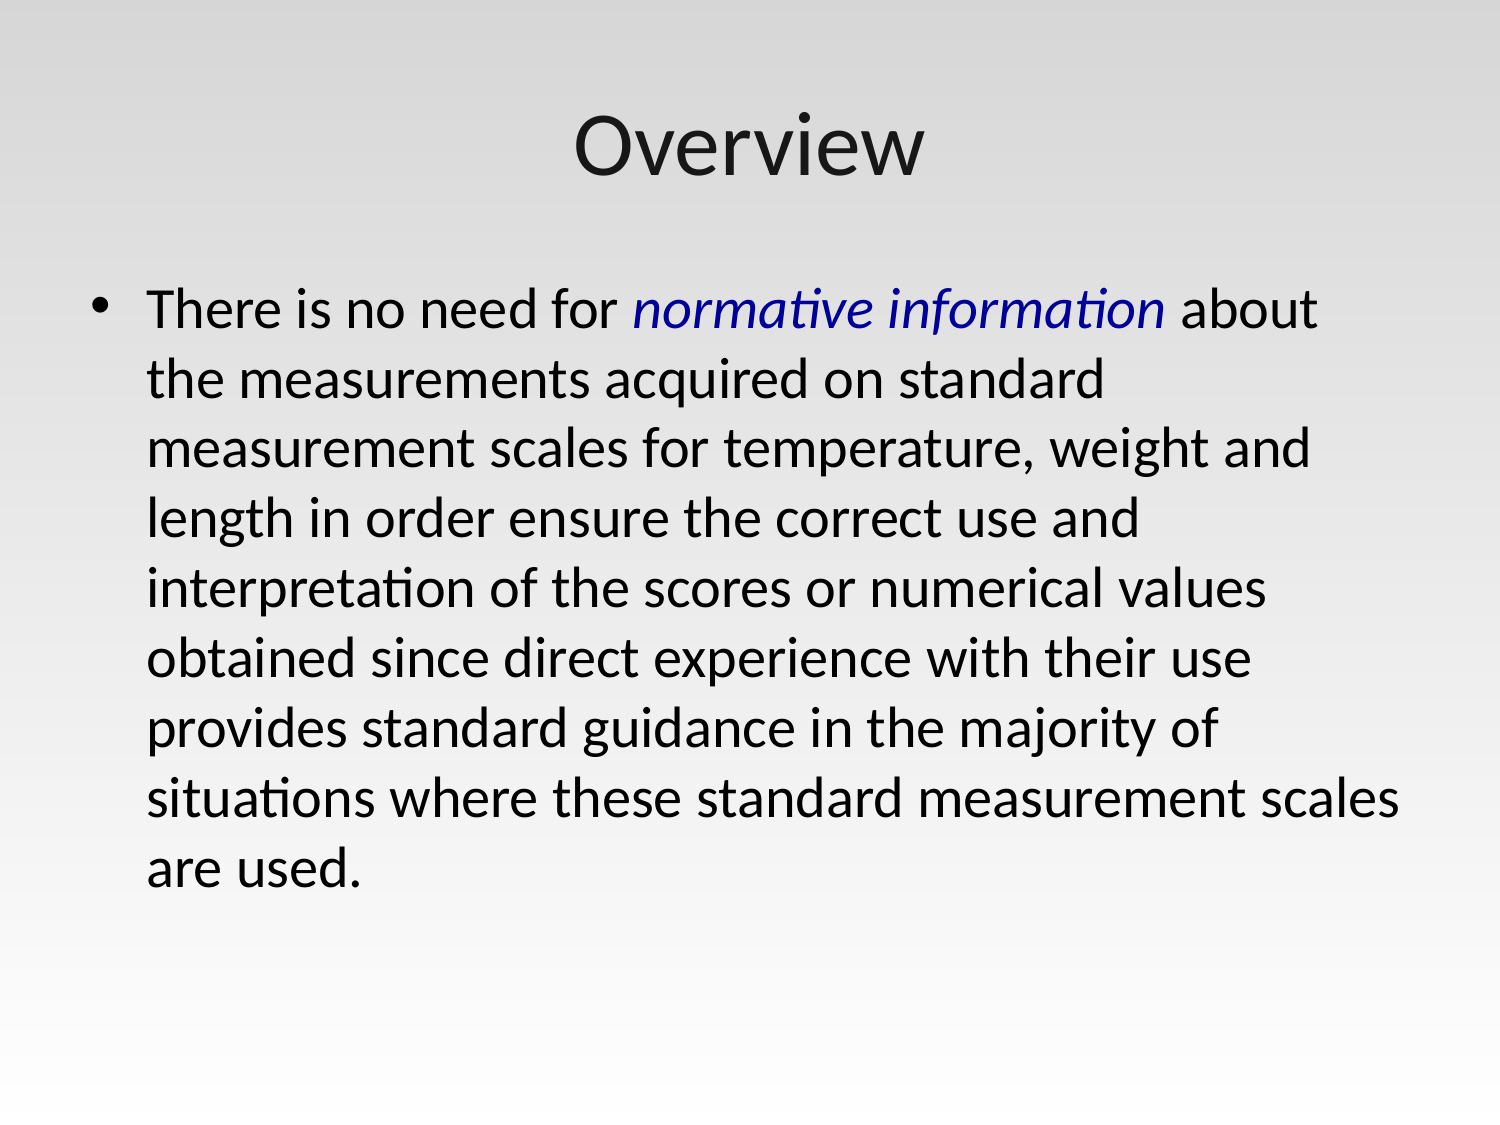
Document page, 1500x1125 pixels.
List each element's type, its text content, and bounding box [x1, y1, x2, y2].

title Overview [75, 45, 1425, 233]
list There is no need for normative information about the measurements acquired on standard measurement scales for temperature, weight and length in order ensure the correct use and interpretation of the scores or numerical values obtained since direct experience with their use provides standard guidance in the majority of situations where these standard measurement scales are used. [75, 262, 1425, 1005]
